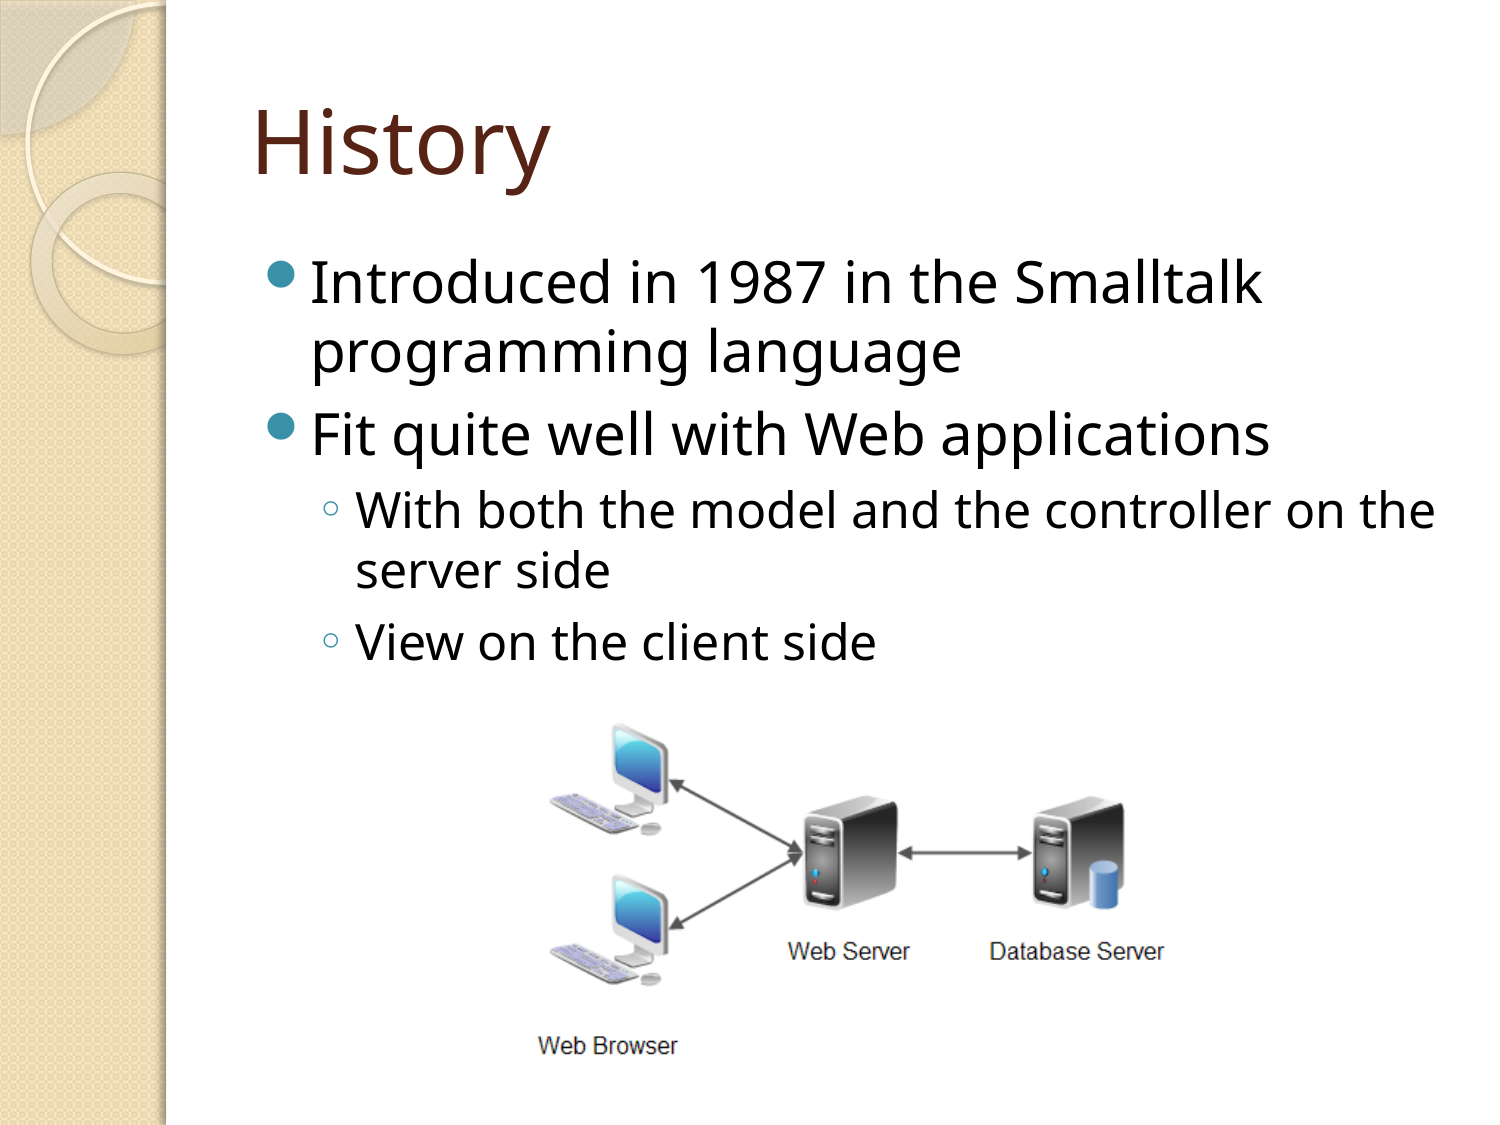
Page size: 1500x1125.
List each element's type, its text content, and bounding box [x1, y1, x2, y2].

list Introduced in 1987 in the Smalltalk programming language Fit quite well with Web applications With both the model and the controller on the server side View on the client side [235, 237, 1466, 1025]
picture [499, 674, 1204, 1100]
title History [235, 45, 1466, 233]
